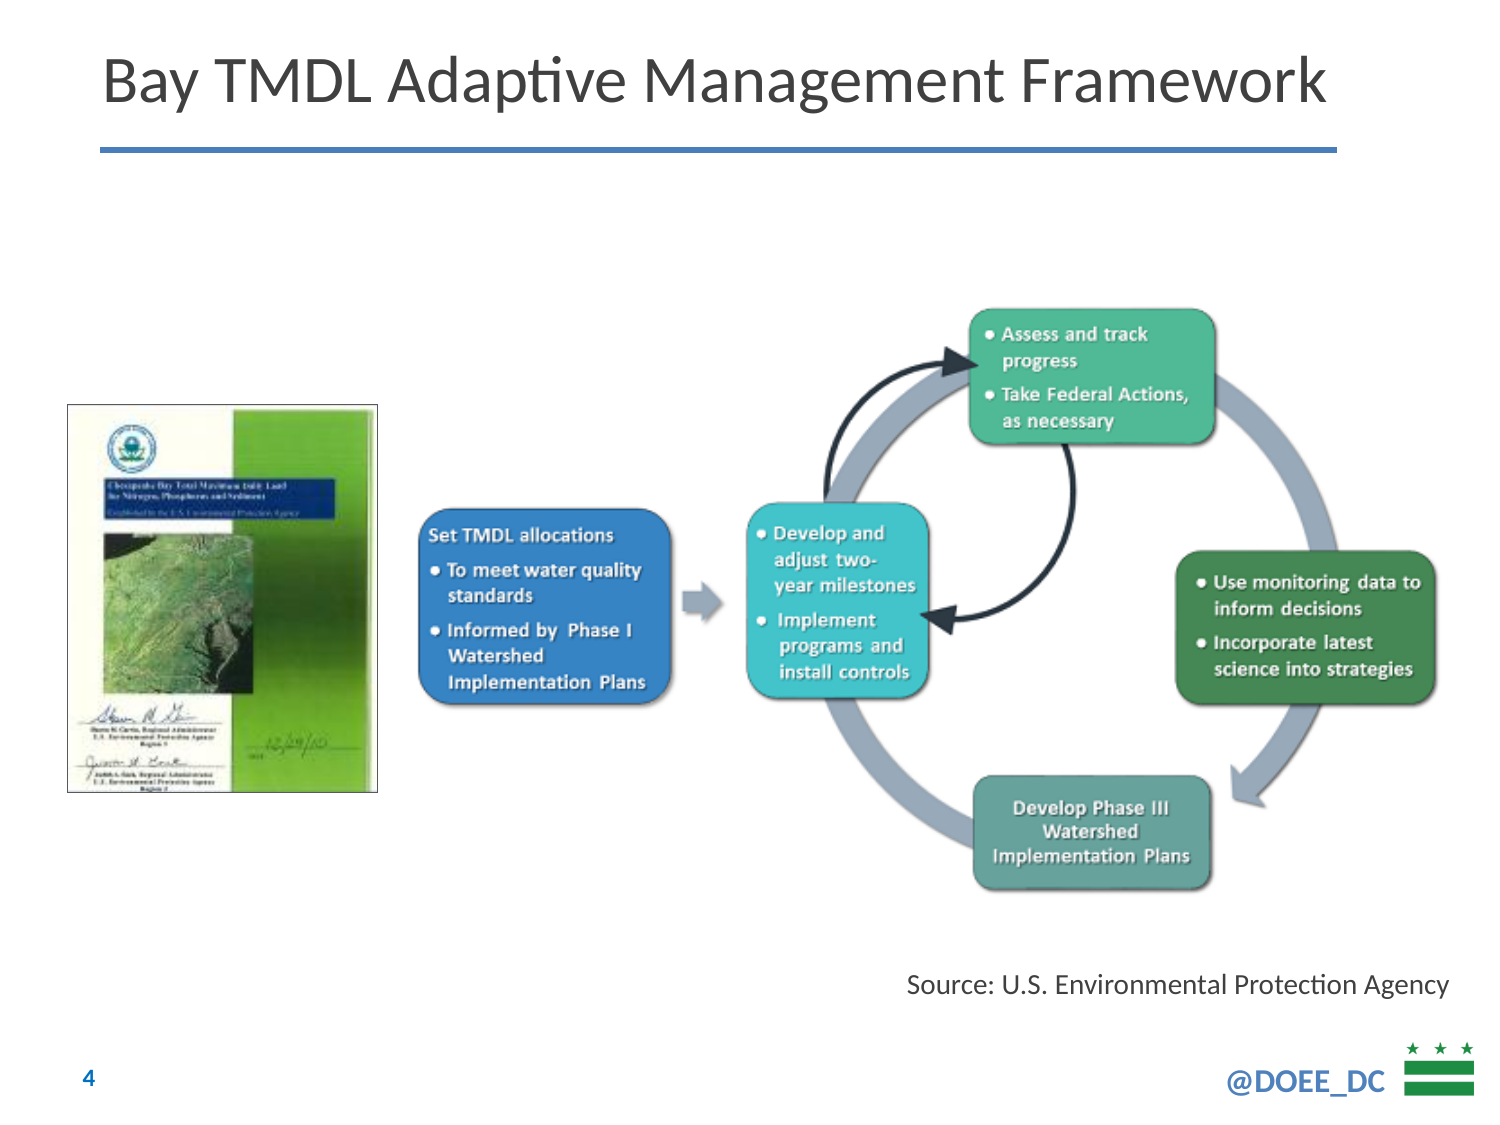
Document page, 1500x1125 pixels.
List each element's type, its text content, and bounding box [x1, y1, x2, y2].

text_box 4 [67, 1046, 418, 1107]
picture [1399, 1036, 1477, 1101]
picture [404, 274, 1476, 923]
text_box @DOEE_DC [1174, 1051, 1396, 1106]
text_box Bay TMDL Adaptive Management Framework [87, 45, 1438, 233]
text_box Source: U.S. Environmental Protection Agency [891, 949, 1474, 1010]
picture [67, 404, 378, 793]
